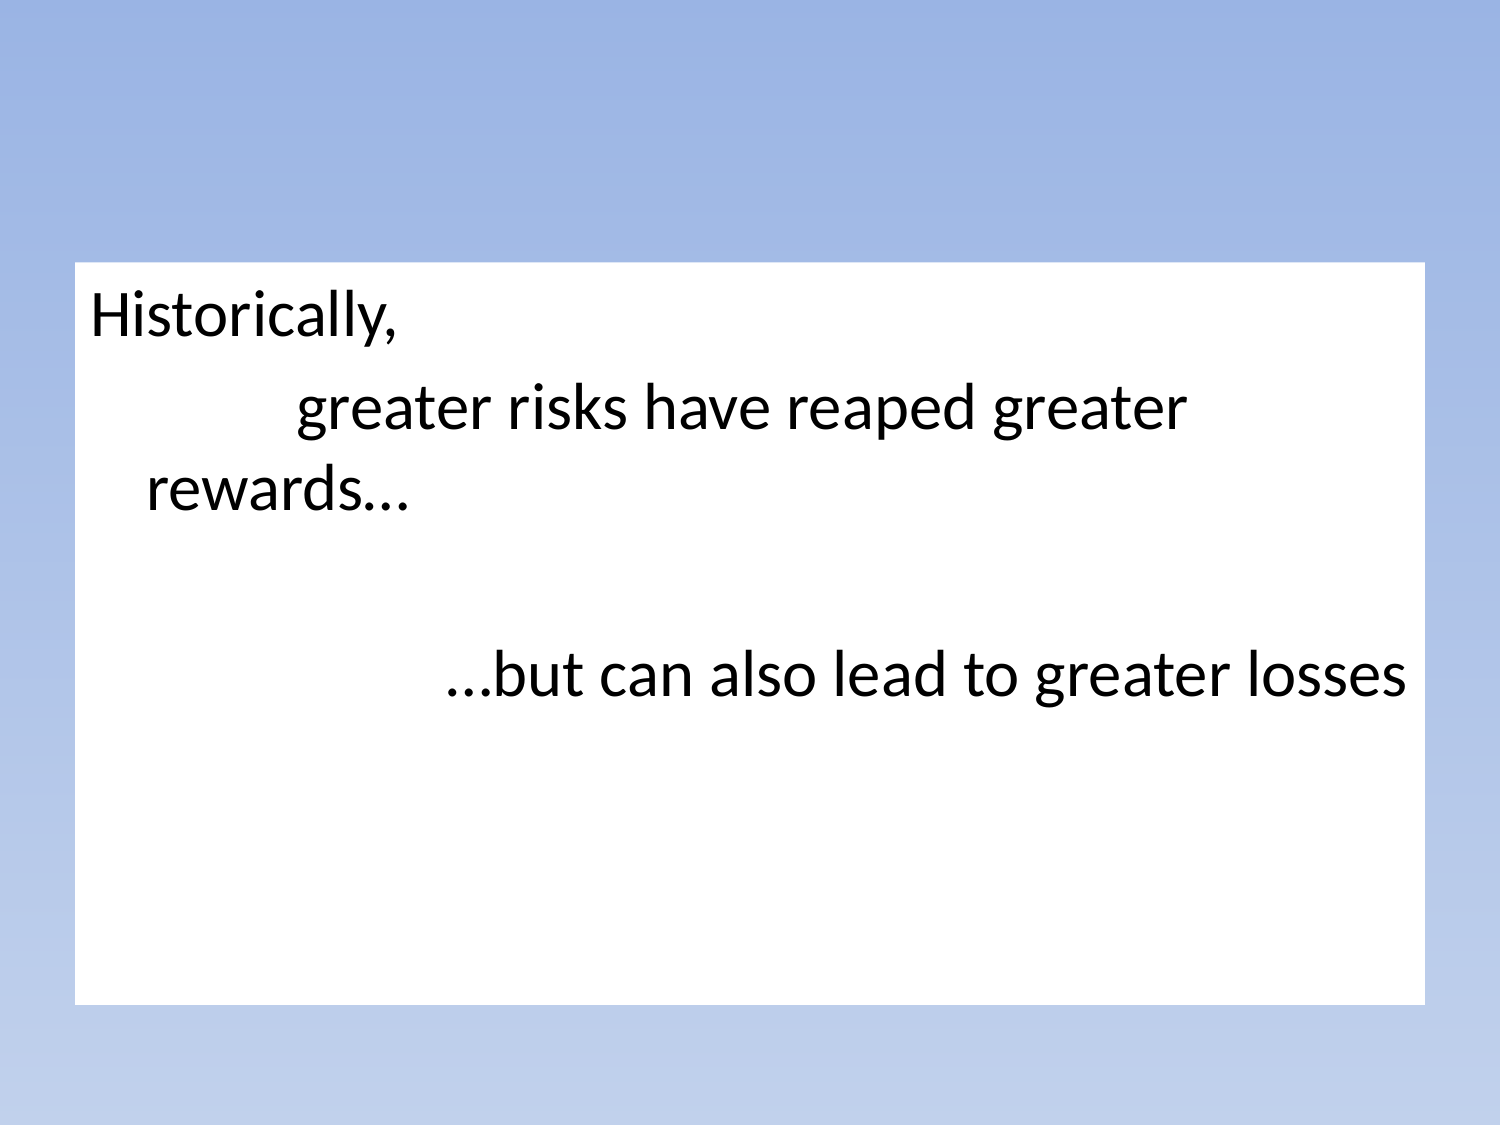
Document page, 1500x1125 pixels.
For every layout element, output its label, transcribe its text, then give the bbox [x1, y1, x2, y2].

list Historically, greater risks have reaped greater rewards… …but can also lead to greater losses [75, 262, 1425, 1005]
